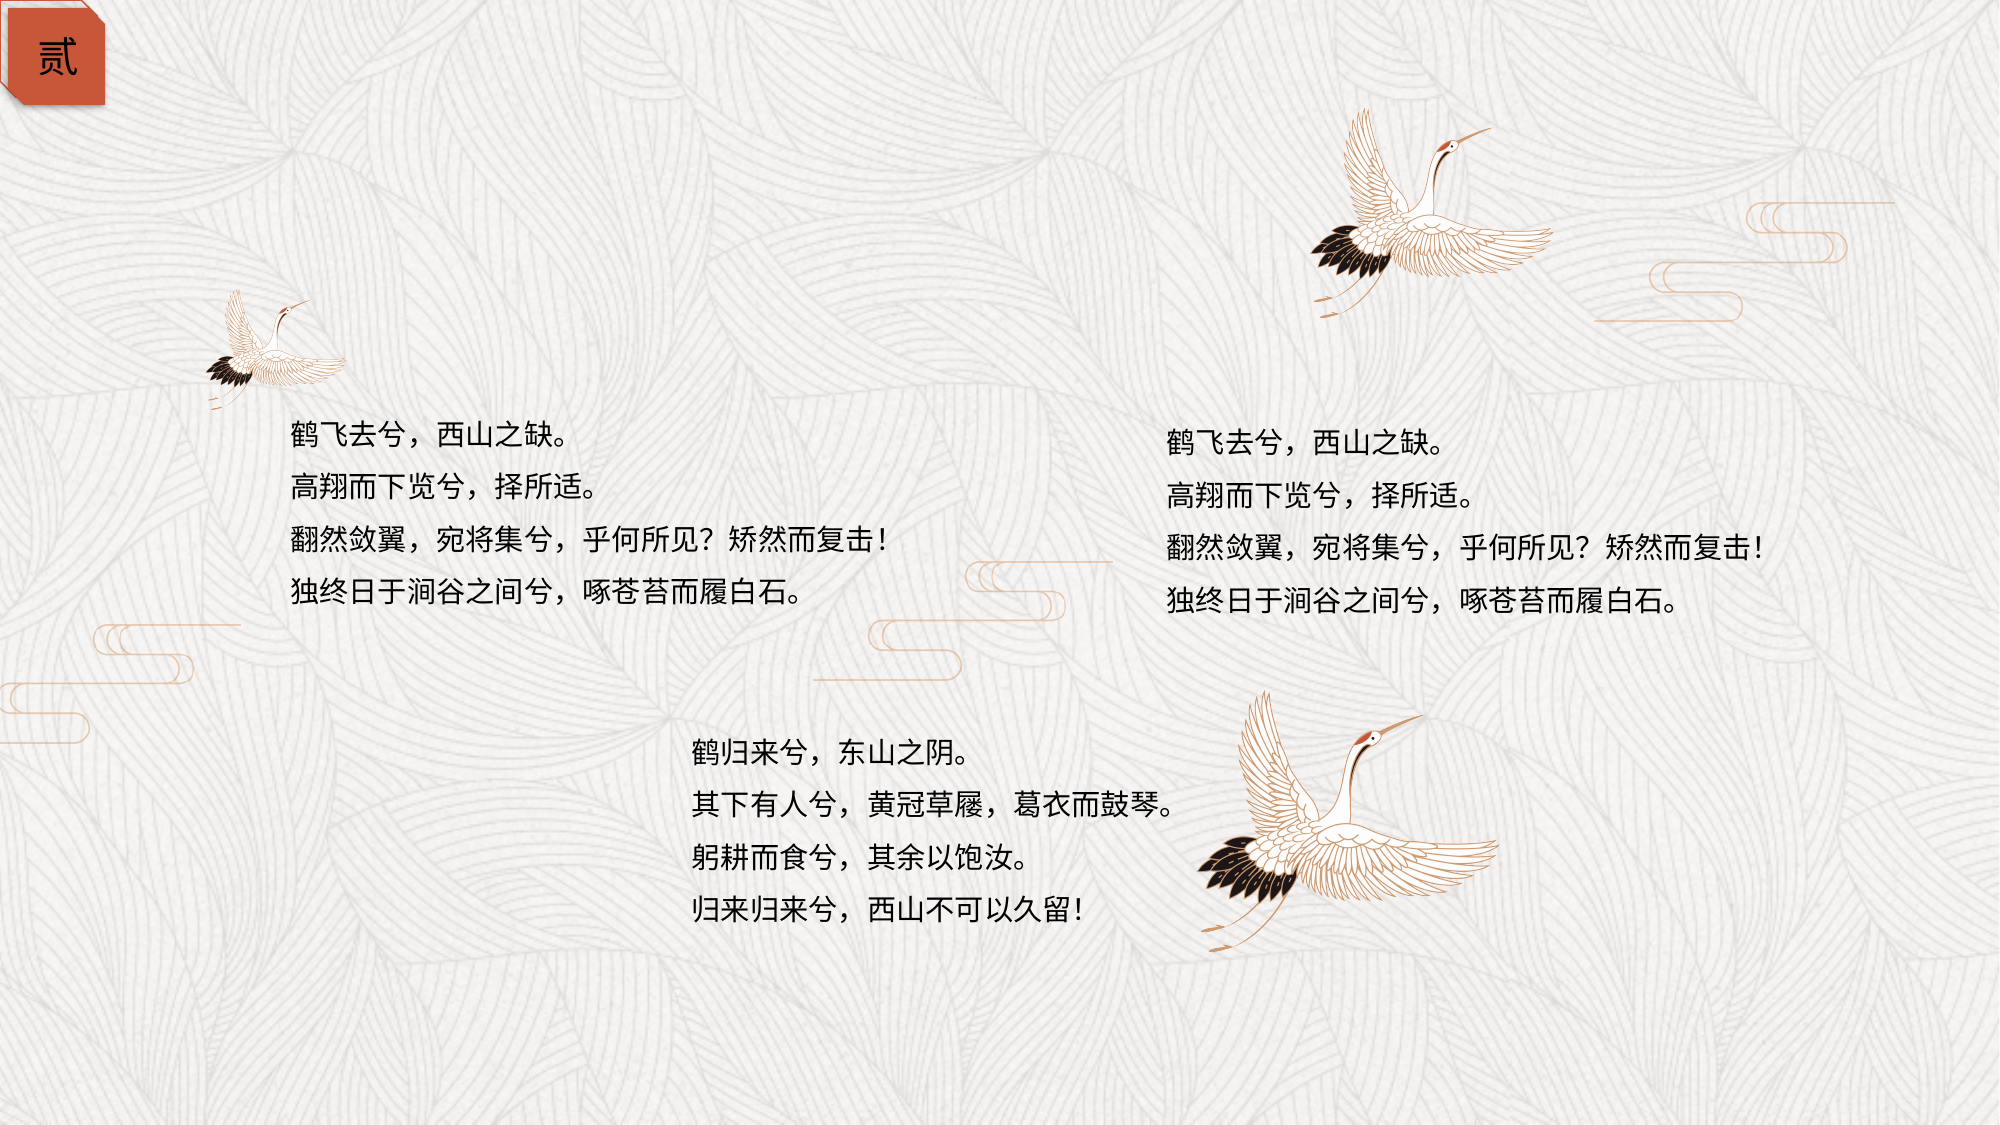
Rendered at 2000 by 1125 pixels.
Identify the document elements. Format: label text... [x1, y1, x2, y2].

text_box 鹤飞去兮，西山之缺。 高翔而下览兮，择所适。 翻然敛翼，宛将集兮，乎何所见？矫然而复击！ 独终日于涧谷之间兮，啄苍苔而履白石。 [1151, 399, 1800, 625]
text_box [0, 0, 106, 106]
picture [0, 0, 2000, 1125]
text_box 鹤飞去兮，西山之缺。 高翔而下览兮，择所适。 翻然敛翼，宛将集兮，乎何所见？矫然而复击！ 独终日于涧谷之间兮，啄苍苔而履白石。 [275, 391, 923, 617]
text_box 鹤归来兮，东山之阴。 其下有人兮，黄冠草屦，葛衣而鼓琴。 躬耕而食兮，其余以饱汝。 归来归来兮，西山不可以久留！ [676, 709, 1177, 934]
